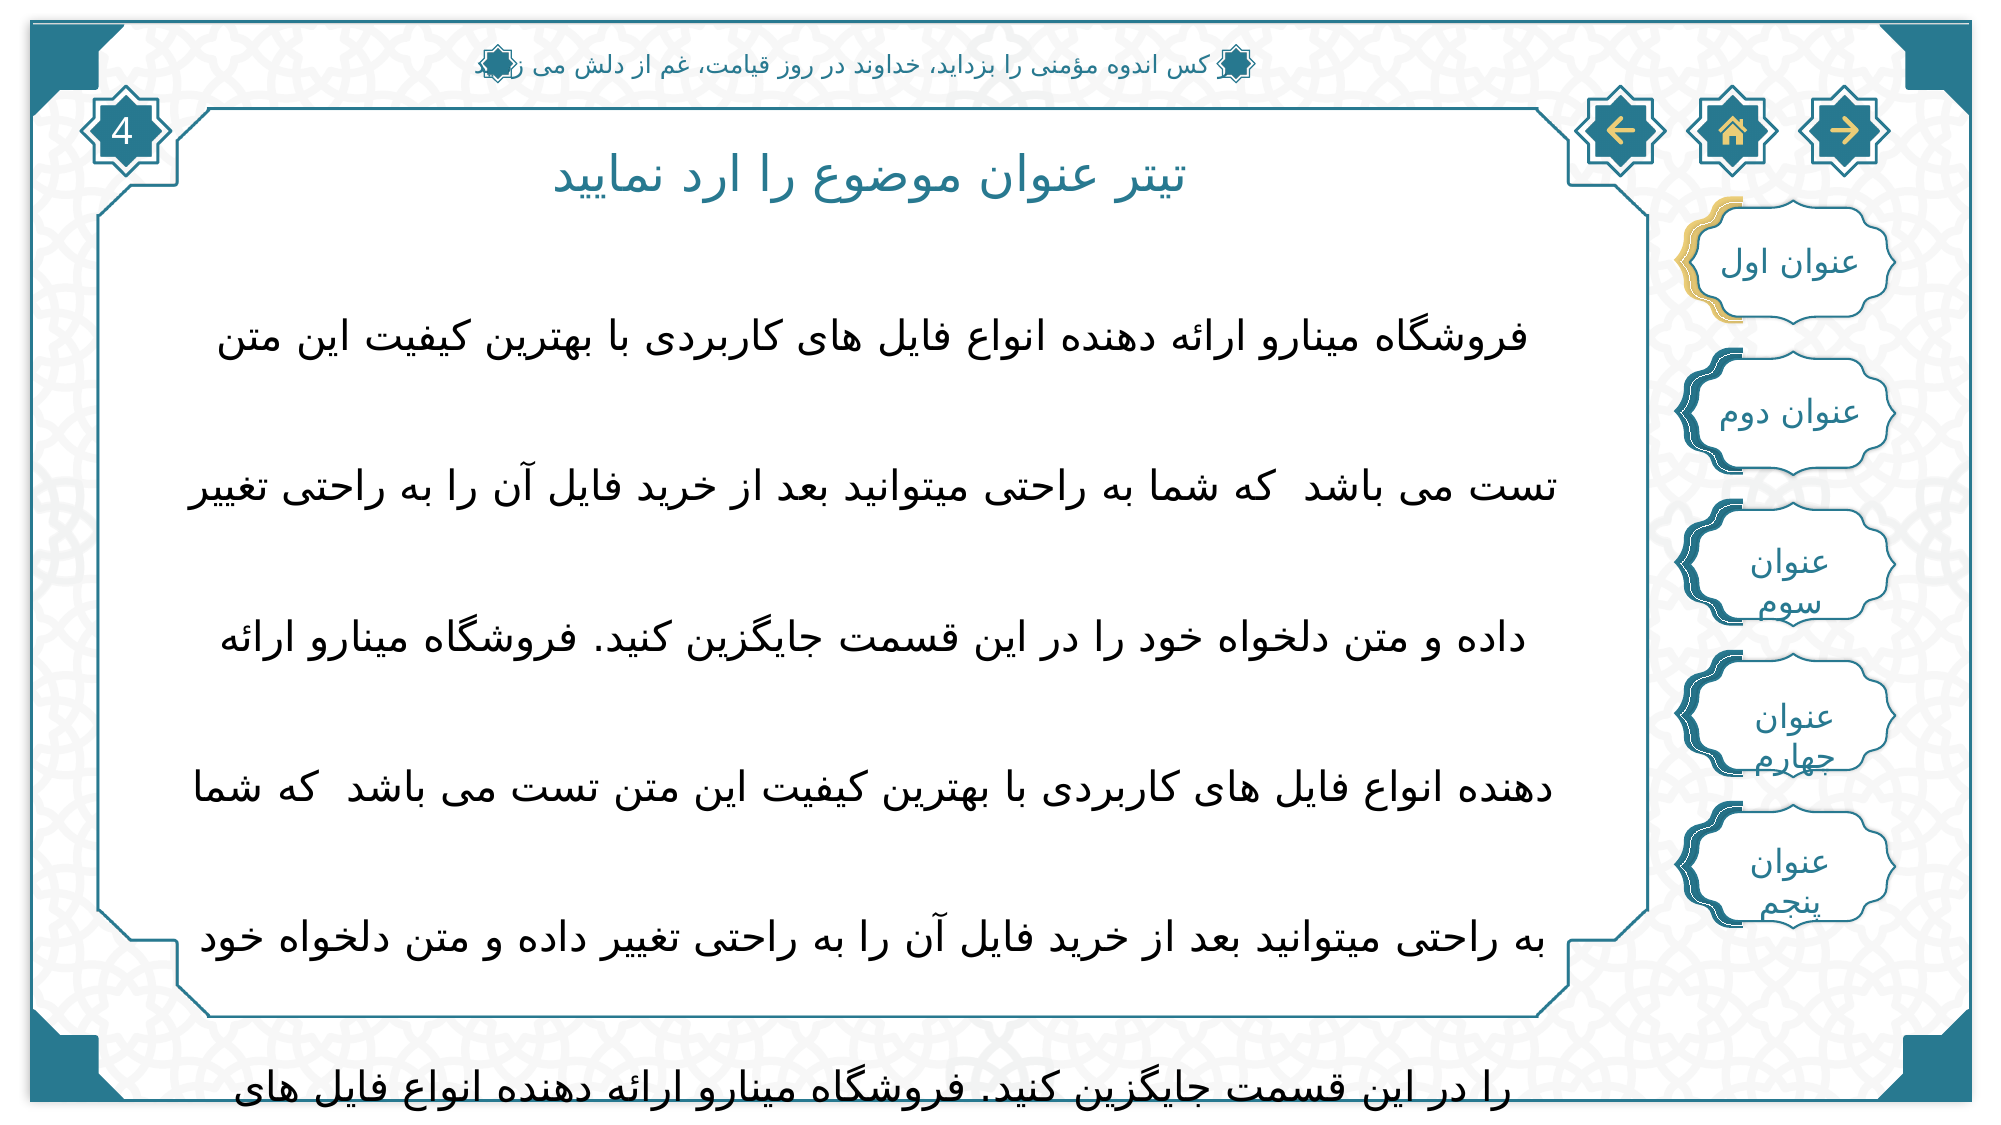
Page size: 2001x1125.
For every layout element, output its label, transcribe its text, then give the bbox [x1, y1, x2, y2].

picture [1697, 95, 1768, 167]
text_box [1606, 116, 1636, 145]
text_box فروشگاه مینارو ارائه دهنده انواع فایل های کاربردی با بهترین کیفیت این متن تست می باشد که شما به راحتی میتوانید بعد از خرید فایل آن را به راحتی تغییر داده و متن دلخواه خود را در این قسمت جایگزین کنید. فروشگاه مینارو ارائه دهنده انواع فایل های کاربردی با بهترین کیفیت این متن تست می باشد که شما به راحتی میتوانید بعد از خرید فایل آن را به راحتی تغییر داده و متن دلخواه خود را در این قسمت جایگزین کنید. فروشگاه مینارو ارائه دهنده انواع فایل های کاربردی با بهترین کیفیت این متن تست می باشد که شما به راحتی میتوانید بعد از خرید فایل آن را به راحتی تغییر داده و متن دلخواه خود را در این قسمت جایگزین کنید. [170, 201, 1577, 1125]
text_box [1216, 43, 1256, 84]
text_box هر کس اندوه مؤمنی را بزداید، خداوند در روز قیامت، غم از دلش می زداید [198, 40, 1522, 86]
text_box [1718, 115, 1748, 145]
text_box [1830, 116, 1859, 145]
text_box عنوان سوم [1702, 533, 1879, 628]
text_box عنوان اول [1702, 233, 1879, 288]
picture [1809, 95, 1880, 167]
text_box عنوان پنجم [1702, 833, 1879, 928]
text_box تیتر عنوان موضوع را ارد نمایید [176, 134, 1565, 209]
text_box 4 [88, 99, 156, 160]
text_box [478, 43, 518, 84]
text_box عنوان چهارم [1697, 687, 1893, 783]
text_box عنوان دوم [1702, 383, 1879, 438]
picture [90, 95, 1656, 1018]
